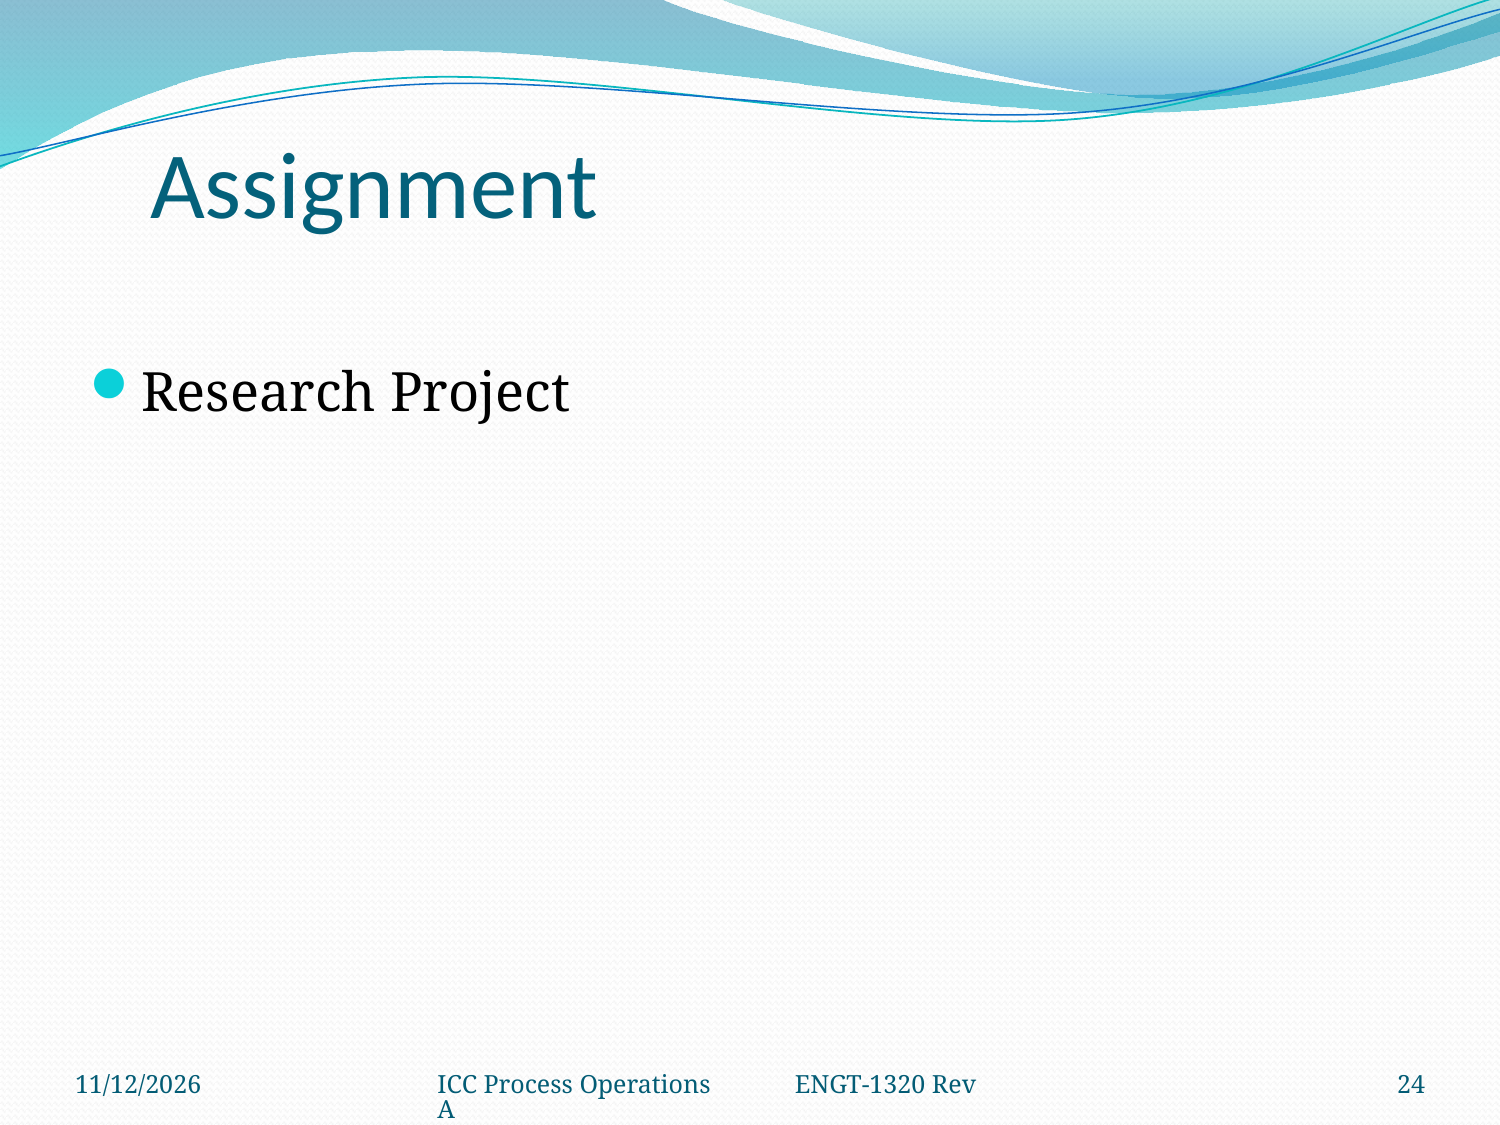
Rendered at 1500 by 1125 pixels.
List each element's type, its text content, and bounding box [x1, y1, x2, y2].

slide_number 24 [1299, 1042, 1425, 1103]
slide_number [75, 1042, 425, 1103]
footer ICC Process Operations ENGT-1320 Rev A [437, 1042, 988, 1103]
title Assignment [150, 115, 975, 238]
list Research Project [75, 350, 1425, 1038]
